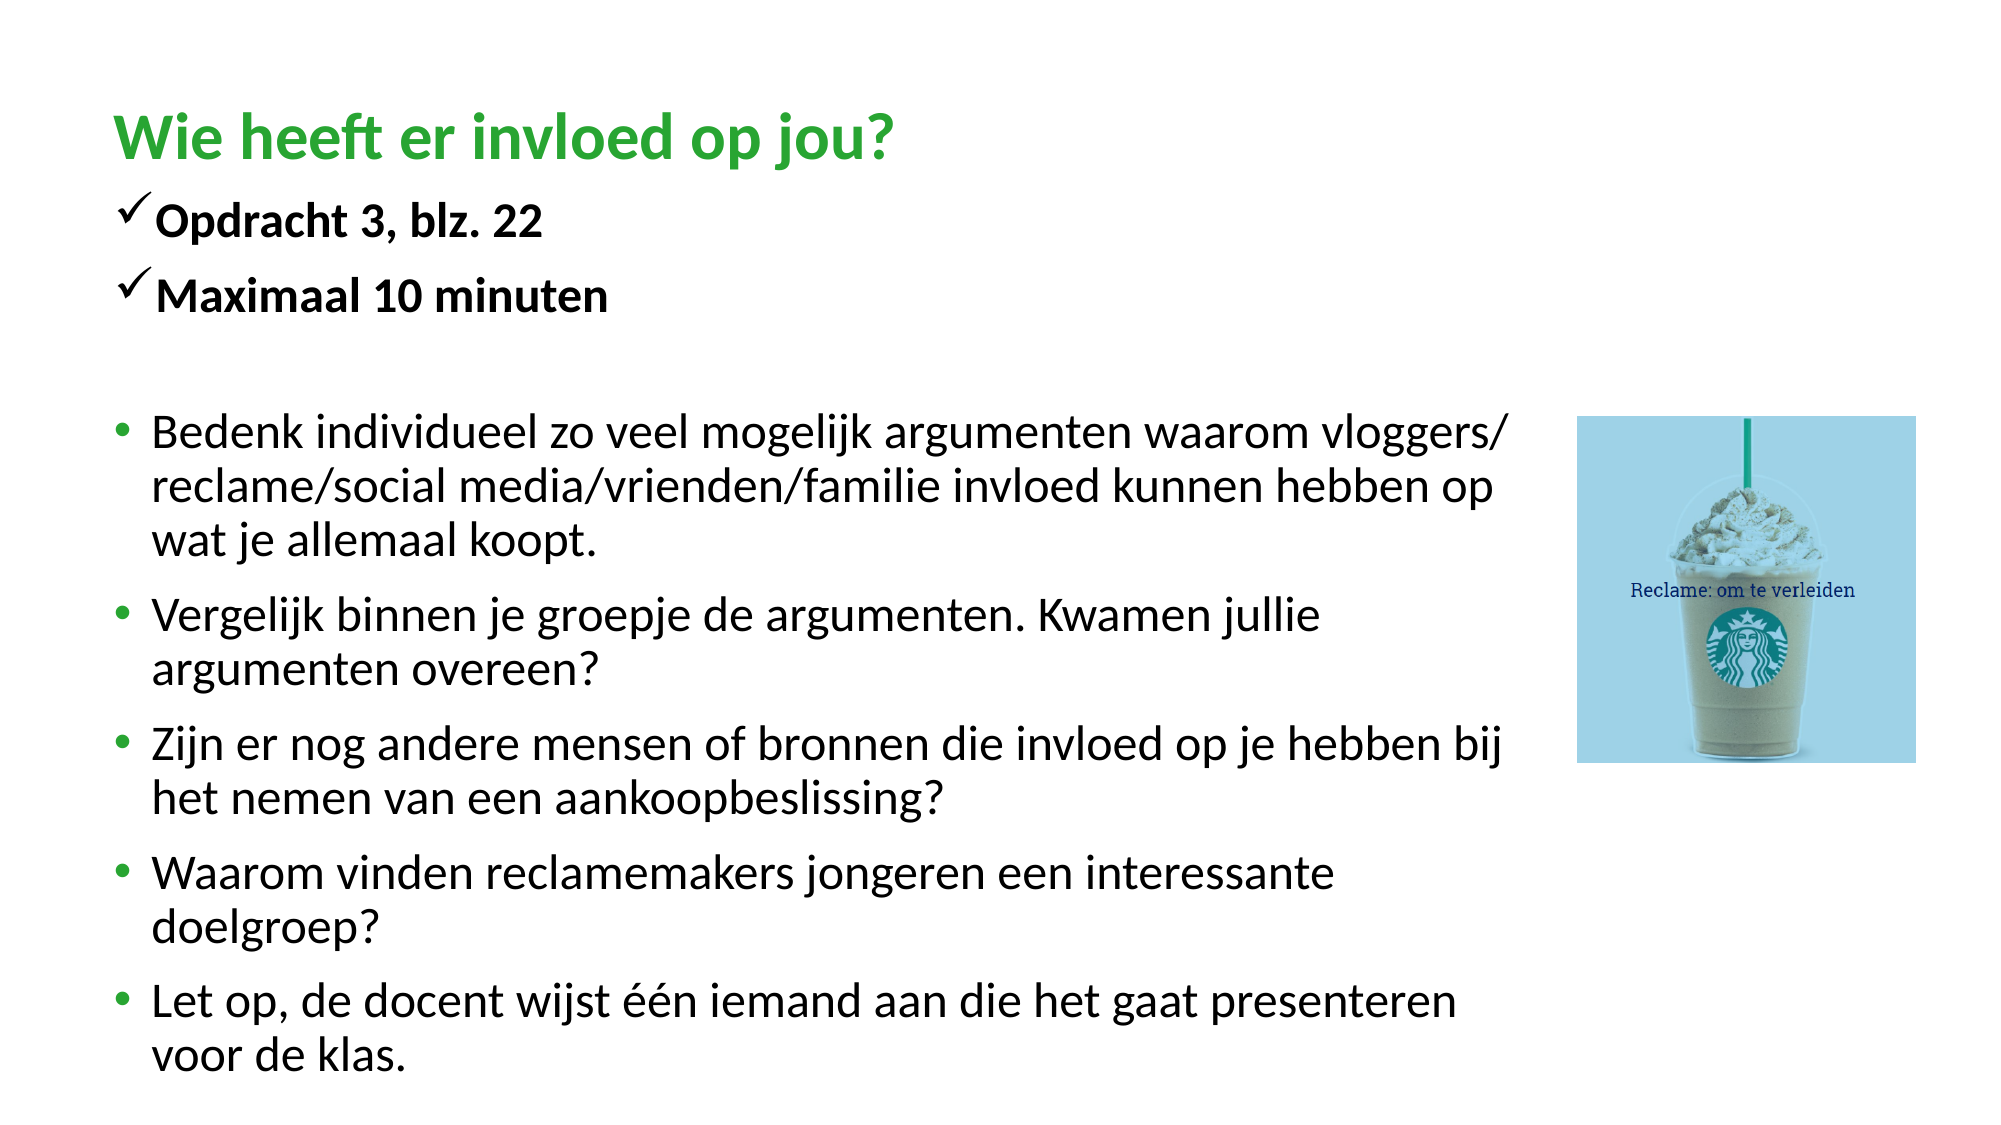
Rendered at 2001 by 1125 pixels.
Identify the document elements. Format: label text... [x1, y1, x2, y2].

picture [1577, 416, 1916, 763]
text_box Wie heeft er invloed op jou? Opdracht 3, blz. 22 Maximaal 10 minuten Bedenk individueel zo veel mogelijk argumenten waarom vloggers/ reclame/social media/vrienden/familie invloed kunnen hebben op wat je allemaal koopt. Vergelijk binnen je groepje de argumenten. Kwamen jullie argumenten overeen? Zijn er nog andere mensen of bronnen die invloed op je hebben bij het nemen van een aankoopbeslissing? Waarom vinden reclamemakers jongeren een interessante doelgroep? Let op, de docent wijst één iemand aan die het gaat presenteren voor de klas. [114, 101, 1533, 1068]
